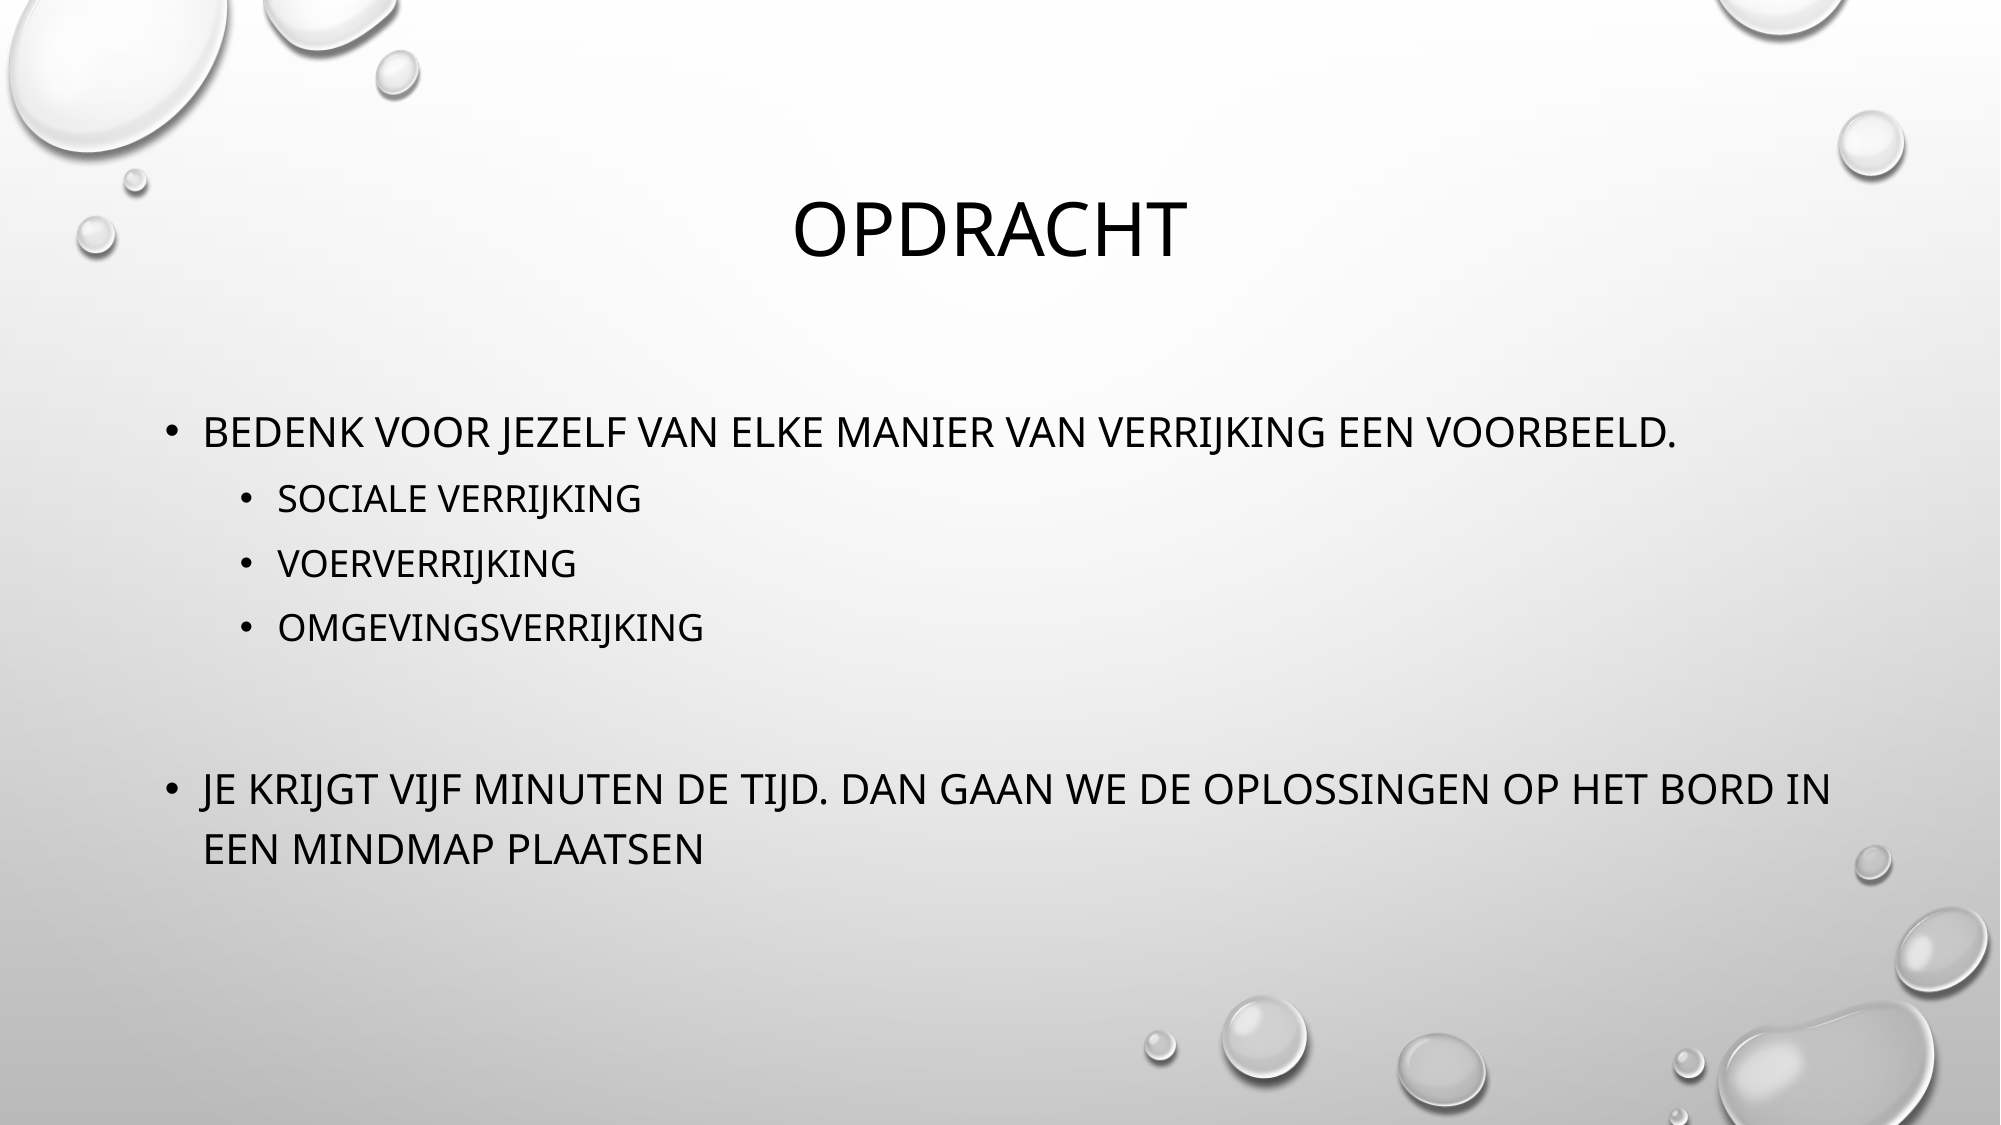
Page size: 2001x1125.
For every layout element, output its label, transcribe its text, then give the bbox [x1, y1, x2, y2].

list Bedenk voor jezelf van elke manier van verrijking een voorbeeld. sociale verrijking voerverrijking Omgevingsverrijking Je krijgt vijf minuten de tijd. Dan gaan we de oplossingen op het bord in een mindmap plaatsen [149, 388, 1850, 950]
title Opdracht [149, 101, 1851, 364]
picture [0, 0, 2000, 1125]
